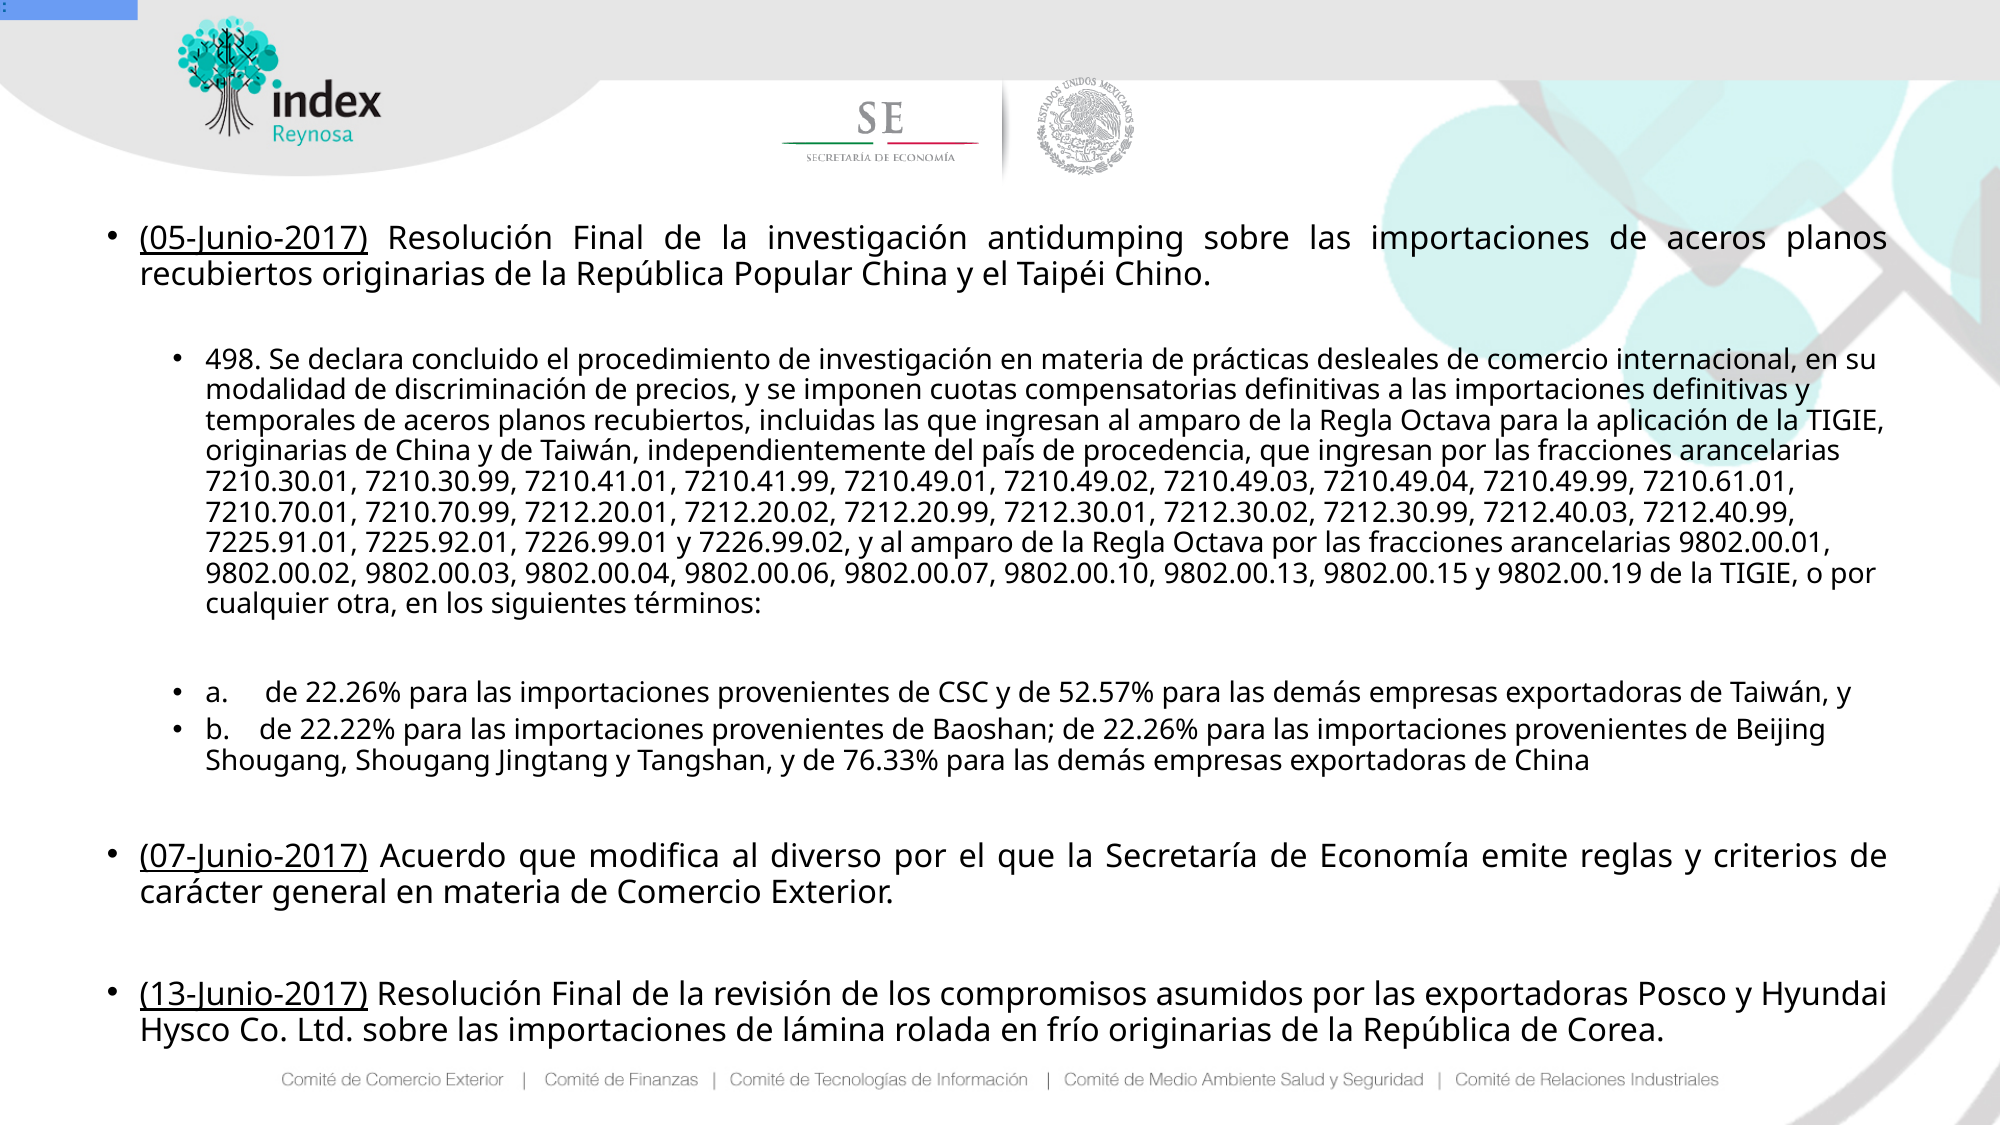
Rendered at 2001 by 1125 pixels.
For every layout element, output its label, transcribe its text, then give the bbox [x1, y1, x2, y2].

text_box I. Cupos de importación: [0, 0, 138, 21]
list (05-Junio-2017) Resolución Final de la investigación antidumping sobre las importaciones de aceros planos recubiertos originarias de la República Popular China y el Taipéi Chino. 498. Se declara concluido el procedimiento de investigación en materia de prácticas desleales de comercio internacional, en su modalidad de discriminación de precios, y se imponen cuotas compensatorias definitivas a las importaciones definitivas y temporales de aceros planos recubiertos, incluidas las que ingresan al amparo de la Regla Octava para la aplicación de la TIGIE, originarias de China y de Taiwán, independientemente del país de procedencia, que ingresan por las fracciones arancelarias 7210.30.01, 7210.30.99, 7210.41.01, 7210.41.99, 7210.49.01, 7210.49.02, 7210.49.03, 7210.49.04, 7210.49.99, 7210.61.01, 7210.70.01, 7210.70.99, 7212.20.01, 7212.20.02, 7212.20.99, 7212.30.01, 7212.30.02, 7212.30.99, 7212.40.03, 7212.40.99, 7225.91.01, 7225.92.01, 7226.99.01 y 7226.99.02, y al amparo de la Regla Octava por las fracciones arancelarias 9802.00.01, 9802.00.02, 9802.00.03, 9802.00.04, 9802.00.06, 9802.00.07, 9802.00.10, 9802.00.13, 9802.00.15 y 9802.00.19 de la TIGIE, o por cualquier otra, en los siguientes términos: a. de 22.26% para las importaciones provenientes de CSC y de 52.57% para las demás empresas exportadoras de Taiwán, y b. de 22.22% para las importaciones provenientes de Baoshan; de 22.26% para las importaciones provenientes de Beijing Shougang, Shougang Jingtang y Tangshan, y de 76.33% para las demás empresas exportadoras de China (07-Junio-2017) Acuerdo que modifica al diverso por el que la Secretaría de Economía emite reglas y criterios de carácter general en materia de Comercio Exterior. (13-Junio-2017) Resolución Final de la revisión de los compromisos asumidos por las exportadoras Posco y Hyundai Hysco Co. Ltd. sobre las importaciones de lámina rolada en frío originarias de la República de Corea. [91, 210, 1906, 1064]
picture [0, 0, 2000, 1125]
